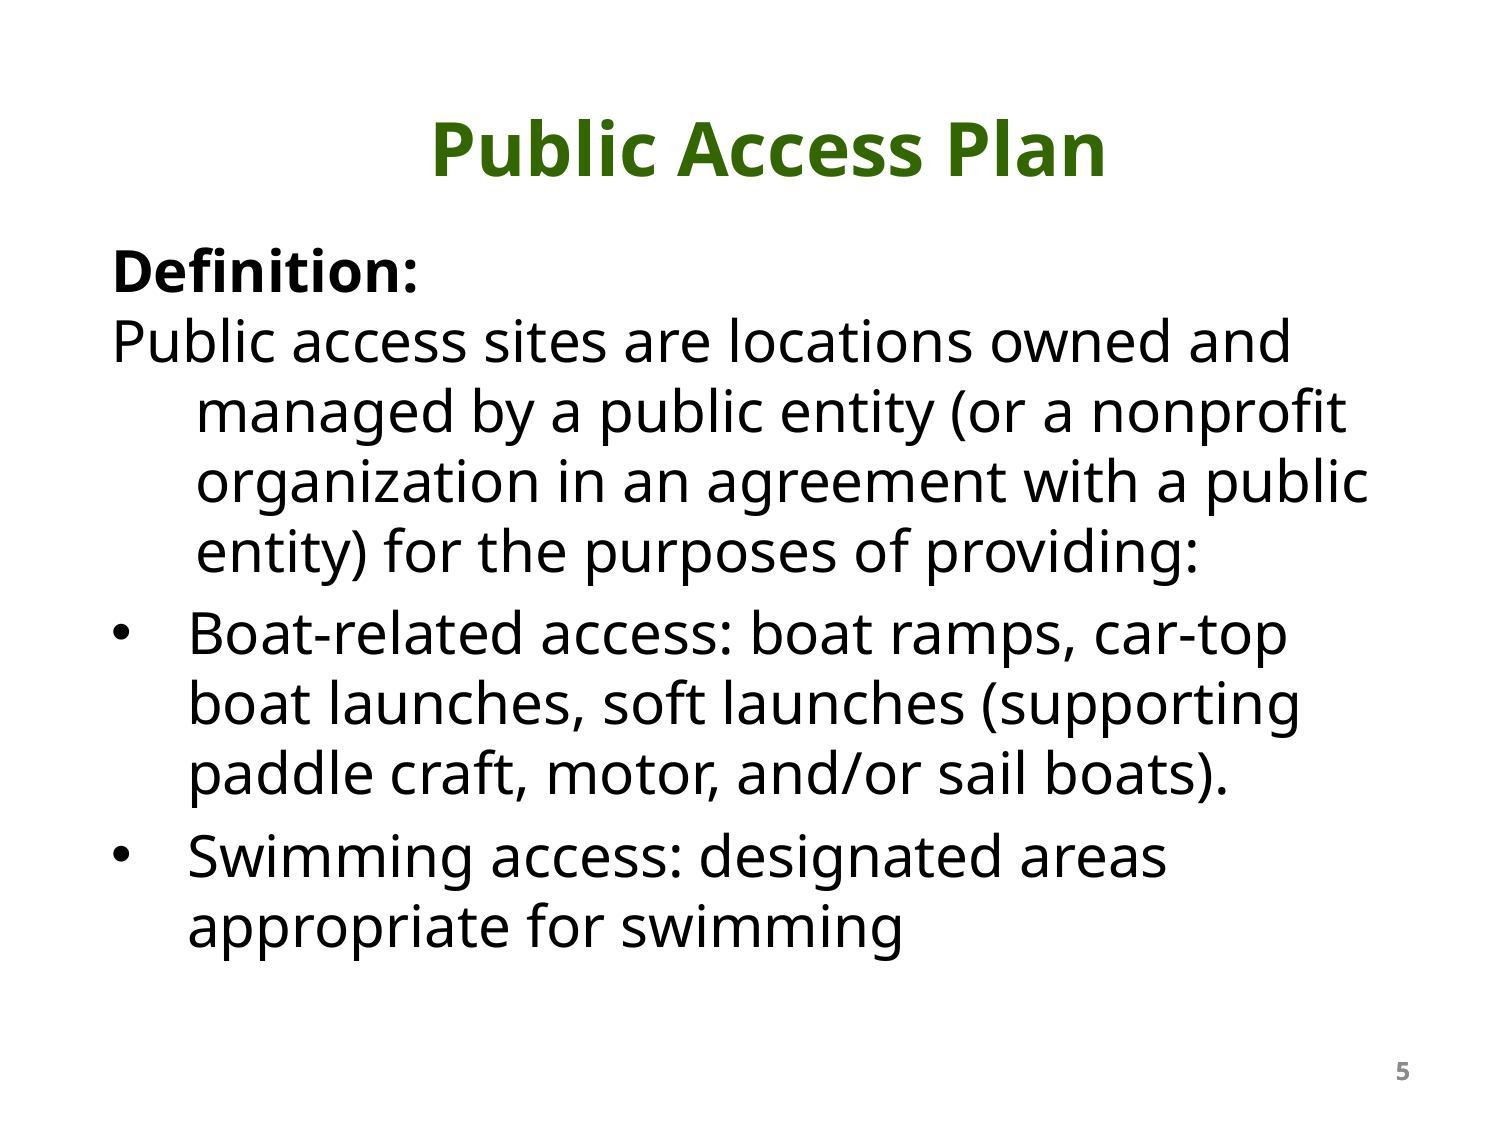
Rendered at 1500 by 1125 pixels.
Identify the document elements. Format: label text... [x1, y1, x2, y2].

text_box Public Access Plan [192, 94, 1347, 200]
text_box Definition: Public access sites are locations owned and managed by a public entity (or a nonprofit organization in an agreement with a public entity) for the purposes of providing: Boat-related access: boat ramps, car-top boat launches, soft launches (supporting paddle craft, motor, and/or sail boats). Swimming access: designated areas appropriate for swimming [96, 226, 1428, 1049]
text_box 5 [1074, 1049, 1425, 1103]
